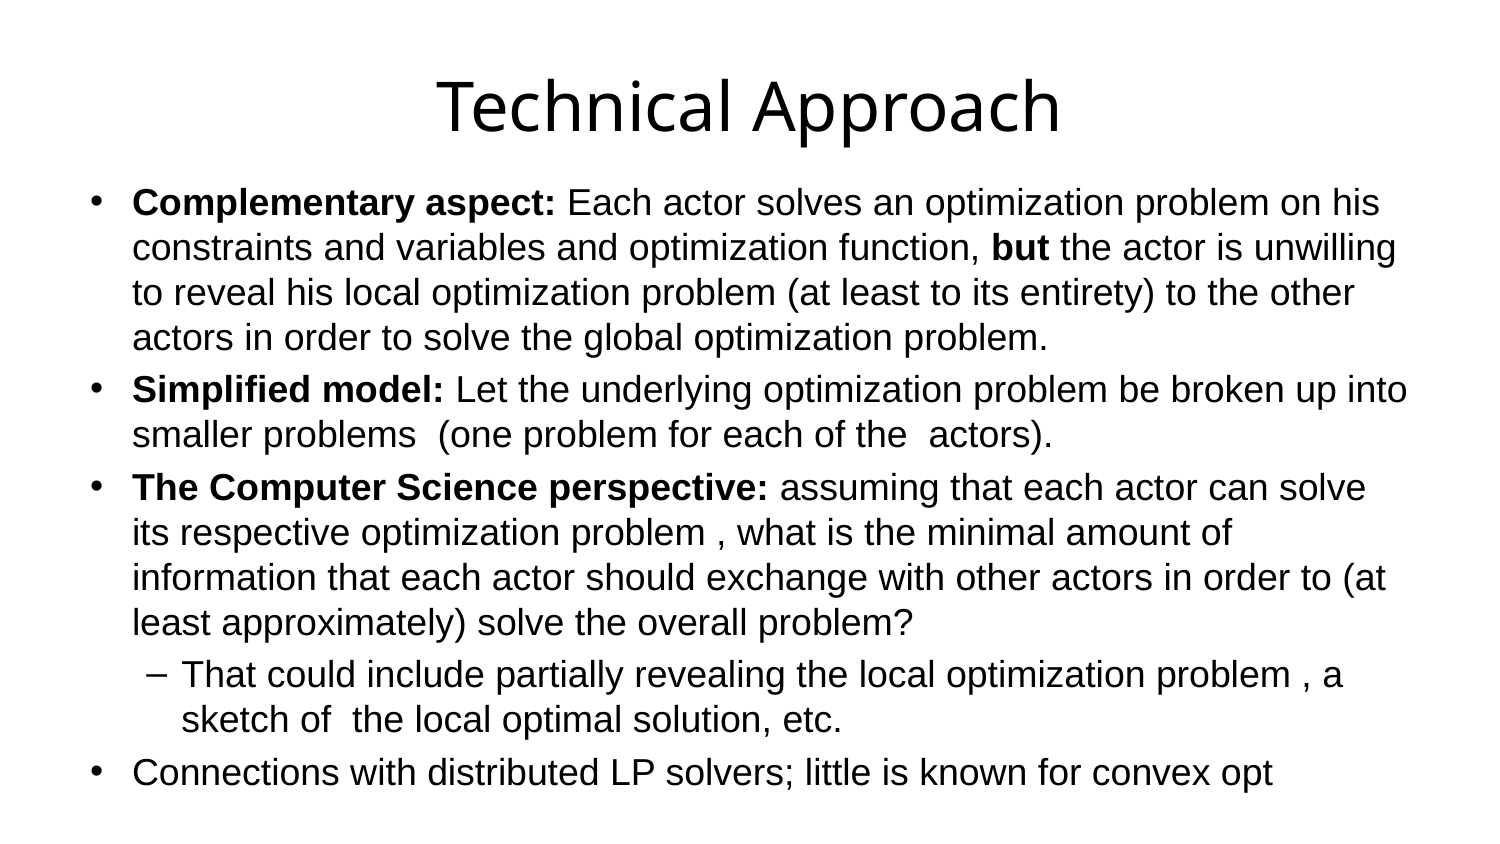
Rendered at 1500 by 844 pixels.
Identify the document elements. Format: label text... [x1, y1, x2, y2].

title Technical Approach [75, 33, 1425, 175]
